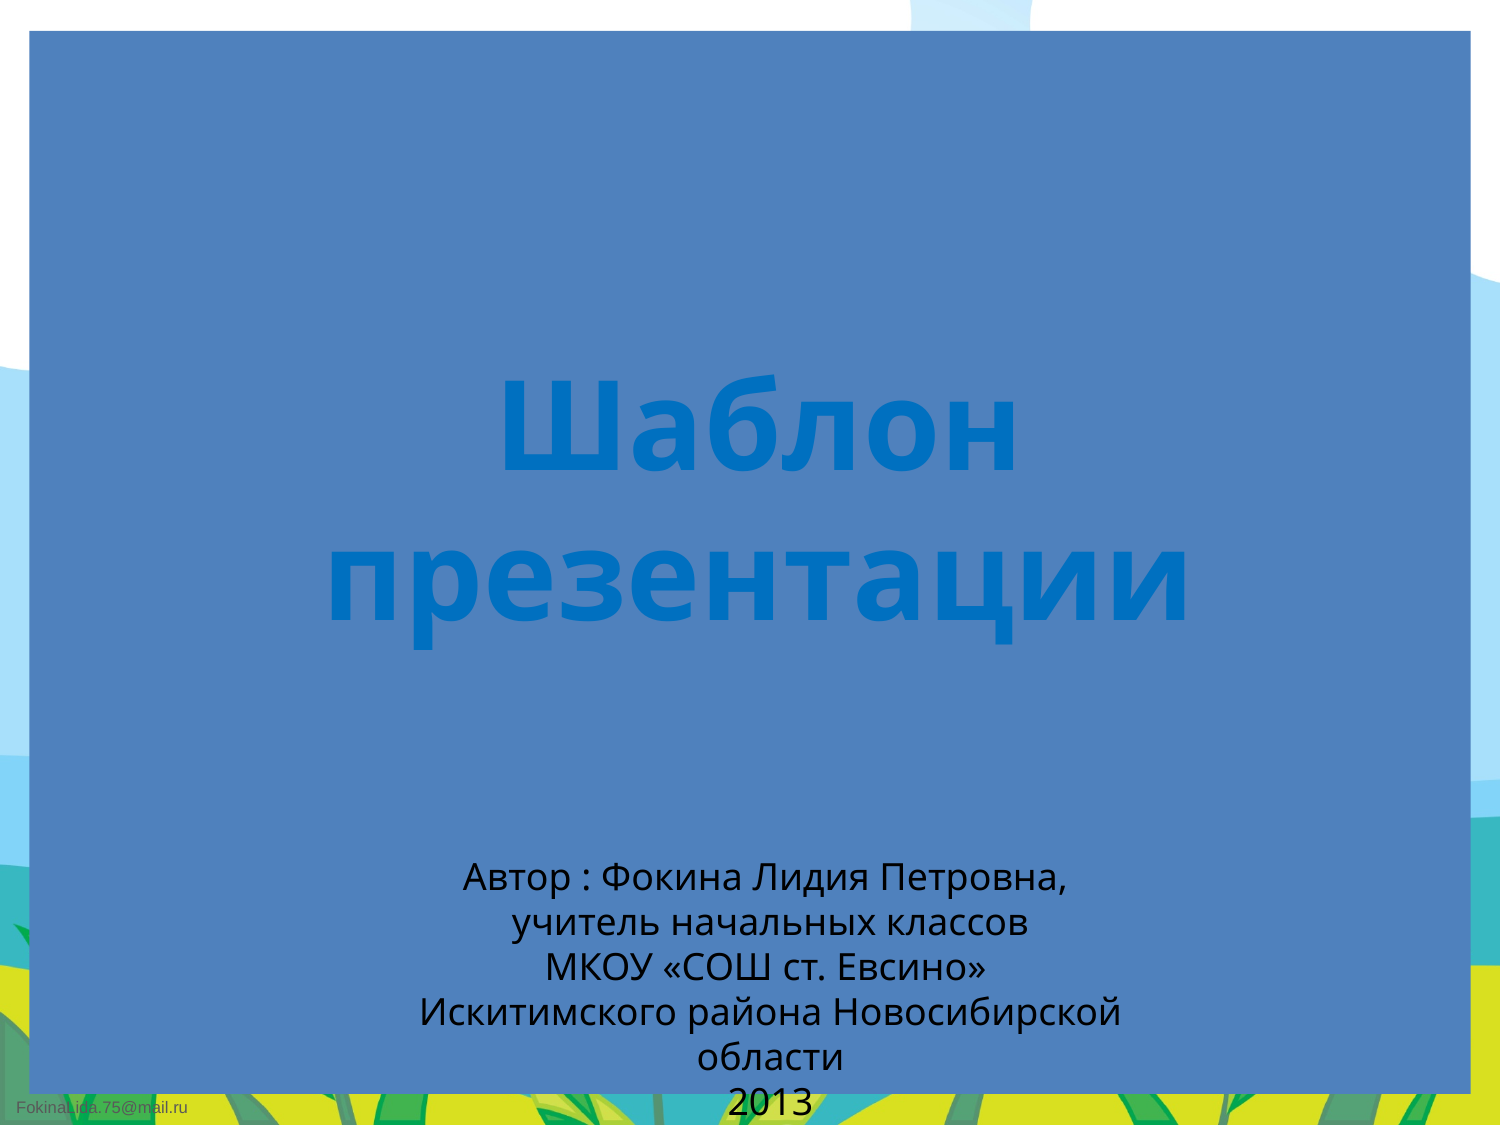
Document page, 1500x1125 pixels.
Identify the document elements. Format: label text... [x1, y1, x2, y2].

text_box Автор : Фокина Лидия Петровна, учитель начальных классов МКОУ «СОШ ст. Евсино» Искитимского района Новосибирской области 2013 [395, 845, 1146, 1125]
text_box Шаблон презентации [182, 338, 1335, 653]
picture [0, 0, 1500, 1125]
